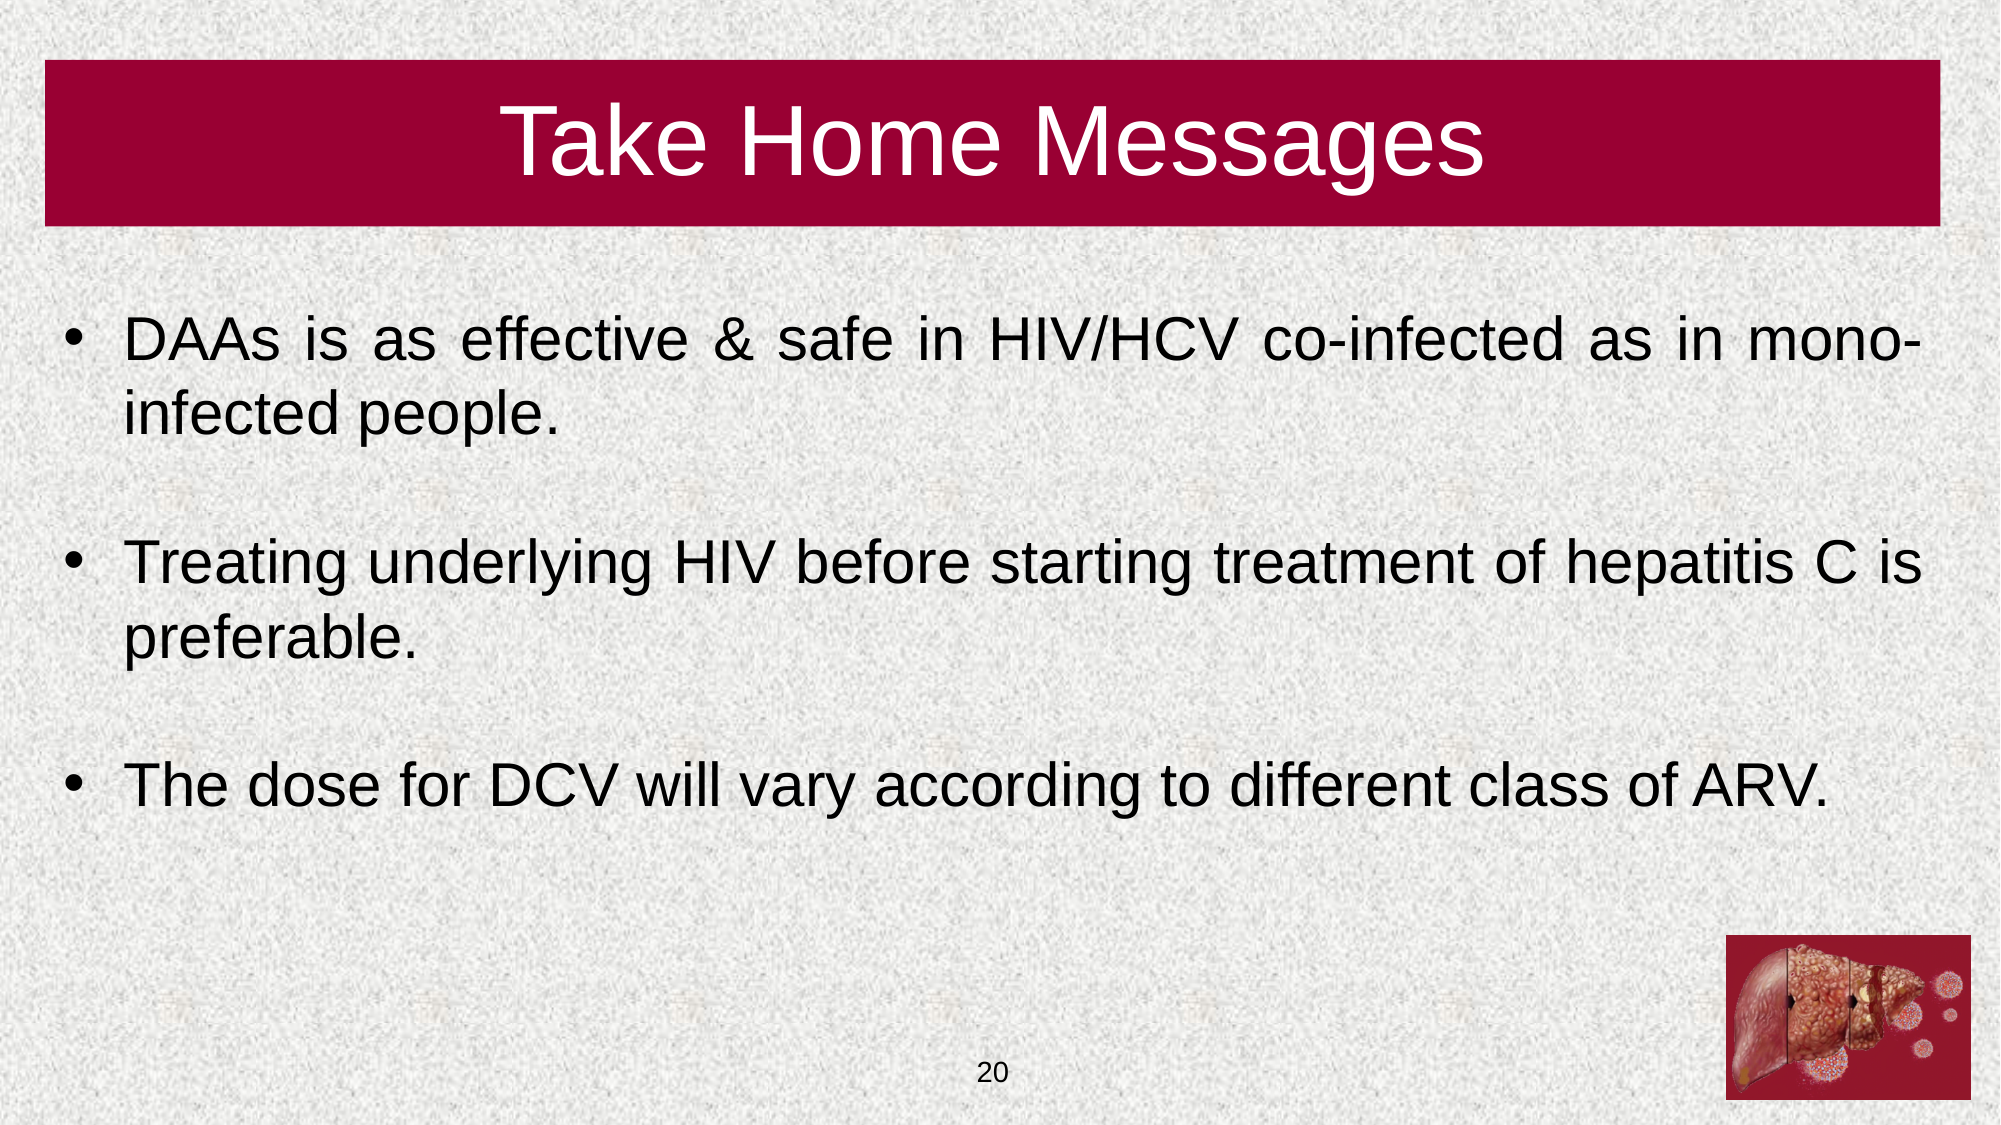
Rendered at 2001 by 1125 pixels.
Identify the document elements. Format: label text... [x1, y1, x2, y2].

text_box Take Home Messages [45, 59, 1941, 227]
picture [0, 0, 2001, 1125]
list DAAs is as effective & safe in HIV/HCV co-infected as in mono-infected people. Treating underlying HIV before starting treatment of hepatitis C is preferable. The dose for DCV will vary according to different class of ARV. [48, 290, 1941, 835]
text_box 20 [759, 1040, 1227, 1101]
